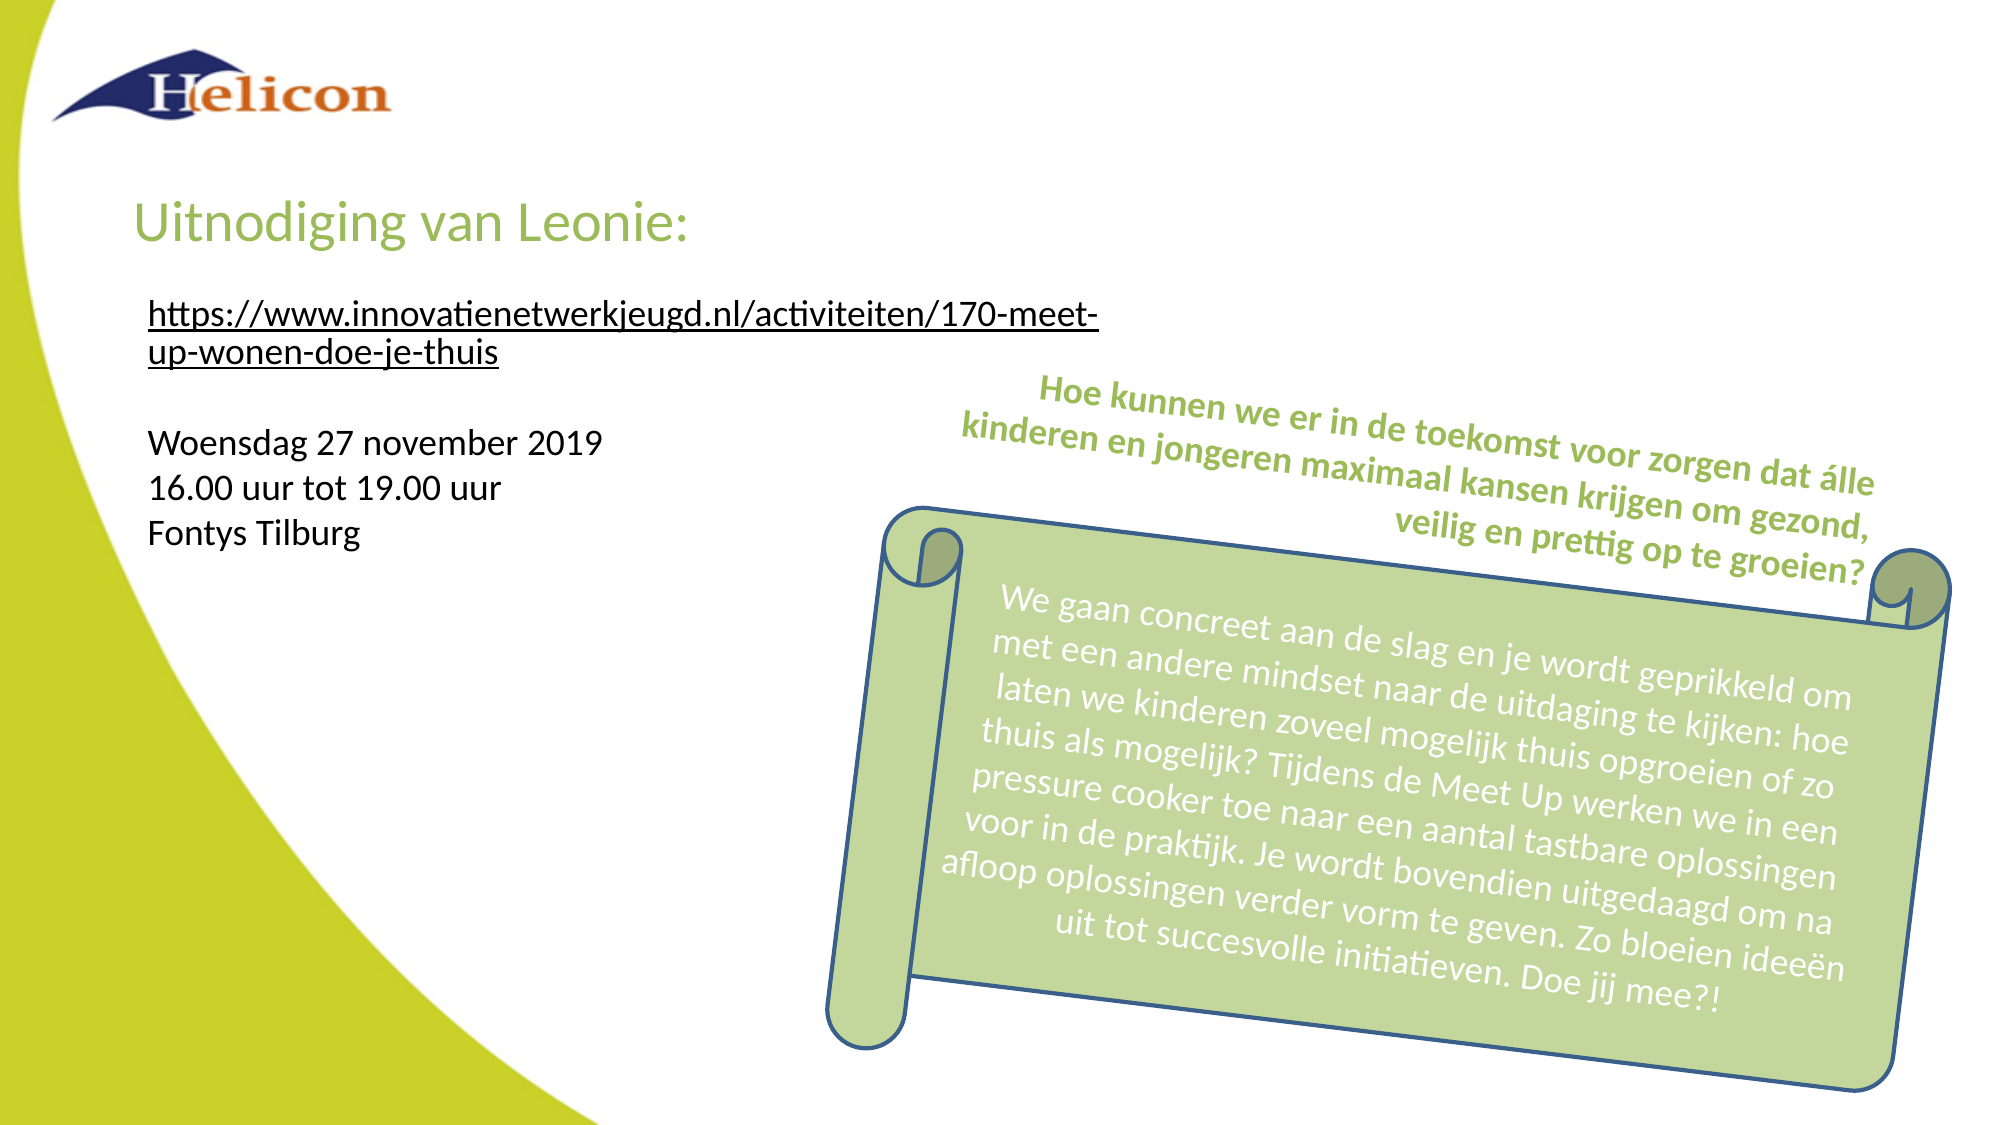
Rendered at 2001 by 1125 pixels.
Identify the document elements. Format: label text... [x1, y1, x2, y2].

text_box Woensdag 27 november 2019 16.00 uur tot 19.00 uur Fontys Tilburg [132, 410, 1133, 561]
text_box https://www.innovatienetwerkjeugd.nl/activiteiten/170-meet-up-wonen-doe-je-thuis [132, 281, 1133, 387]
text_box Hoe kunnen we er in de toekomst voor zorgen dat álle kinderen en jongeren maximaal kansen krijgen om gezond, veilig en prettig op te groeien? [883, 338, 1894, 604]
picture [0, 0, 2000, 1125]
text_box We gaan concreet aan de slag en je wordt geprikkeld om met een andere mindset naar de uitdaging te kijken: hoe laten we kinderen zoveel mogelijk thuis opgroeien of zo thuis als mogelijk? Tijdens de Meet Up werken we in een pressure cooker toe naar een aantal tastbare oplossingen voor in de praktijk. Je wordt bovendien uitgedaagd om na afloop oplossingen verder vorm te geven. Zo bloeien ideeën uit tot succesvolle initiatieven. Doe jij mee?! [825, 505, 1953, 1093]
text_box Uitnodiging van Leonie: [118, 175, 1038, 261]
